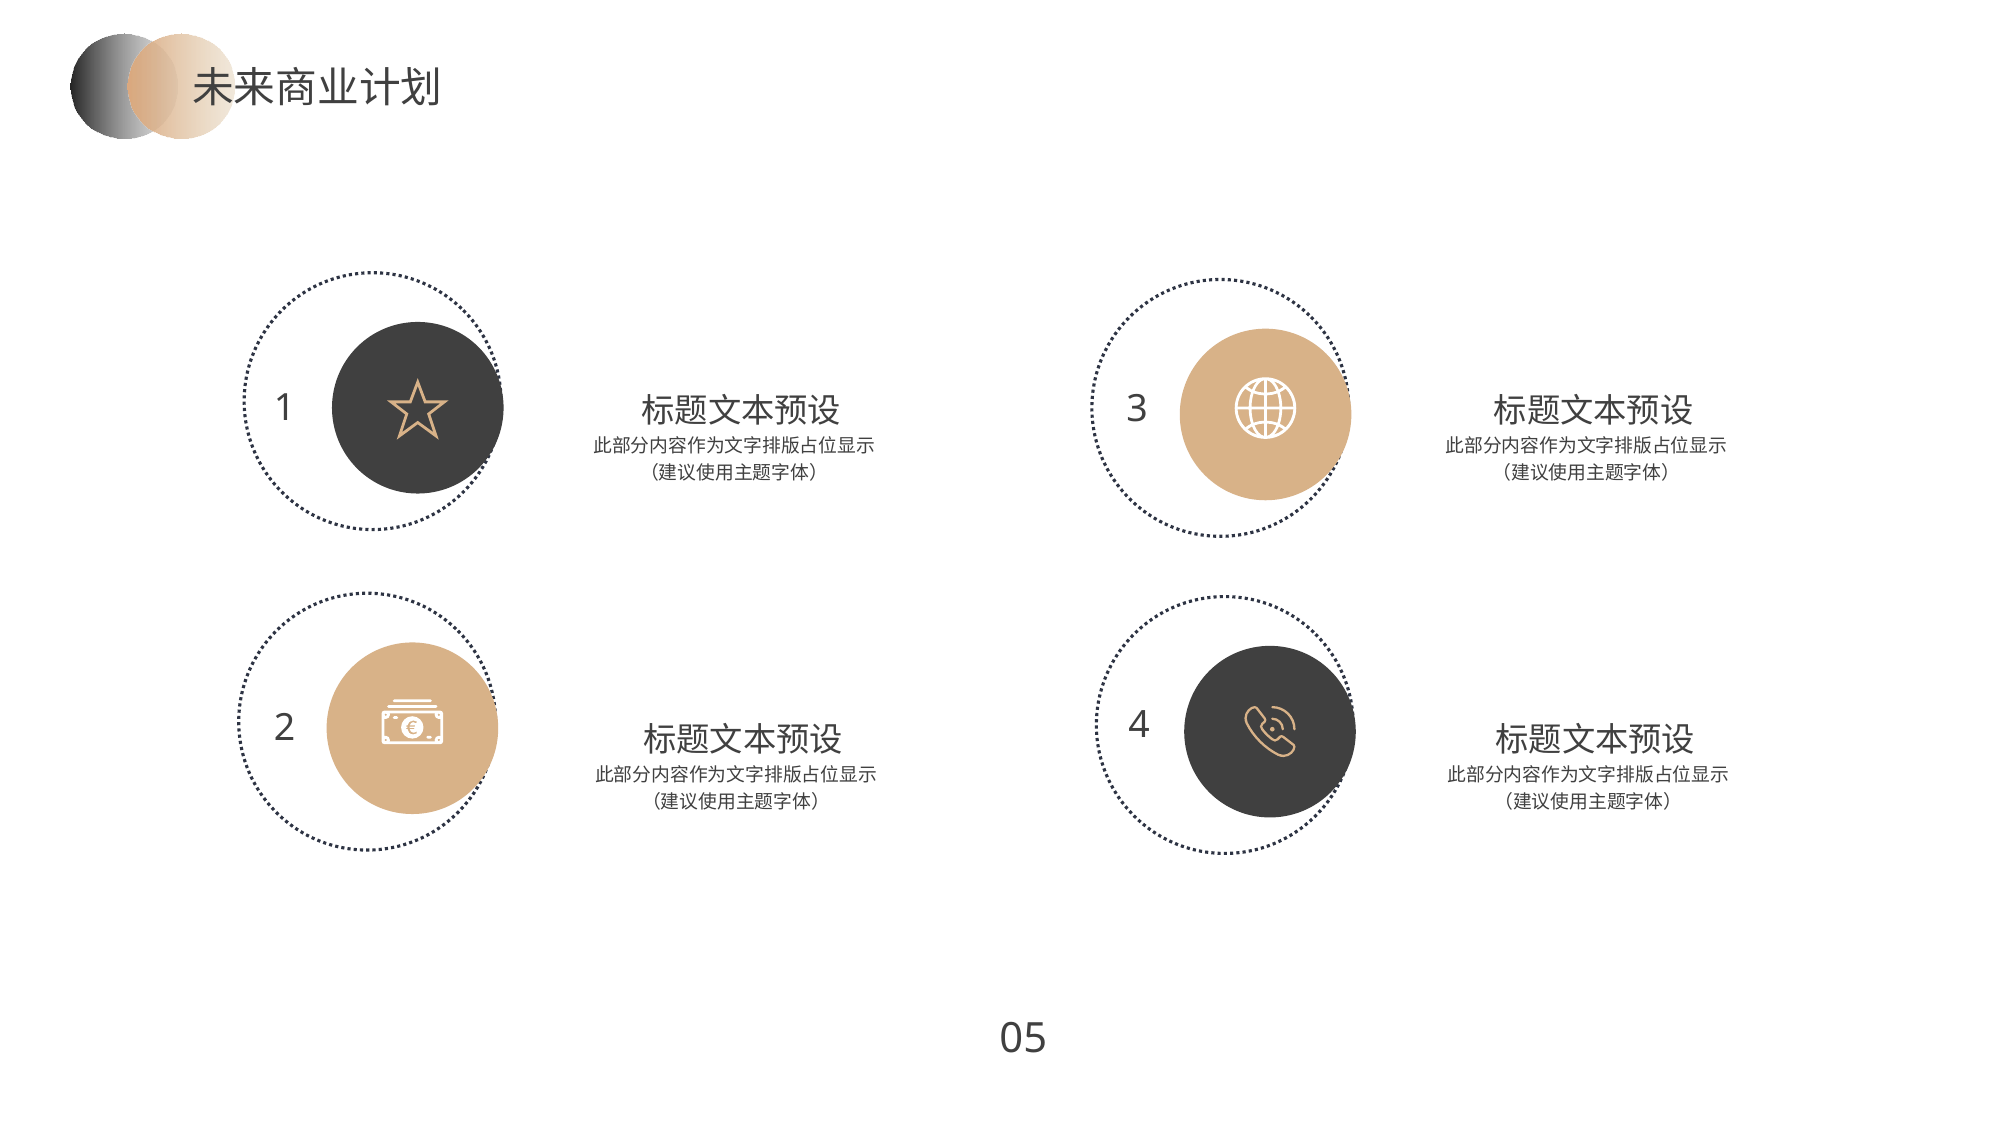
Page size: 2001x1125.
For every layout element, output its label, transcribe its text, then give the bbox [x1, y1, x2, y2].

text_box [1091, 279, 1347, 537]
text_box [1234, 377, 1297, 439]
text_box [244, 272, 499, 530]
text_box 3 [1103, 379, 1172, 440]
text_box 2 [250, 697, 319, 760]
text_box [1244, 706, 1296, 758]
text_box [381, 710, 444, 745]
text_box [69, 32, 152, 140]
text_box [1096, 596, 1351, 854]
text_box 05 [984, 1003, 1077, 1069]
text_box [1179, 328, 1352, 501]
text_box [1431, 360, 1757, 477]
text_box [326, 642, 499, 815]
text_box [580, 689, 906, 807]
text_box [386, 378, 449, 440]
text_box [578, 359, 904, 477]
text_box [392, 699, 432, 703]
text_box 未来商业计划 [177, 53, 712, 118]
text_box 4 [1104, 696, 1174, 756]
text_box [126, 32, 225, 140]
text_box [238, 593, 494, 851]
text_box [331, 321, 504, 494]
text_box 1 [250, 377, 319, 440]
text_box [1184, 645, 1356, 818]
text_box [1432, 689, 1758, 807]
